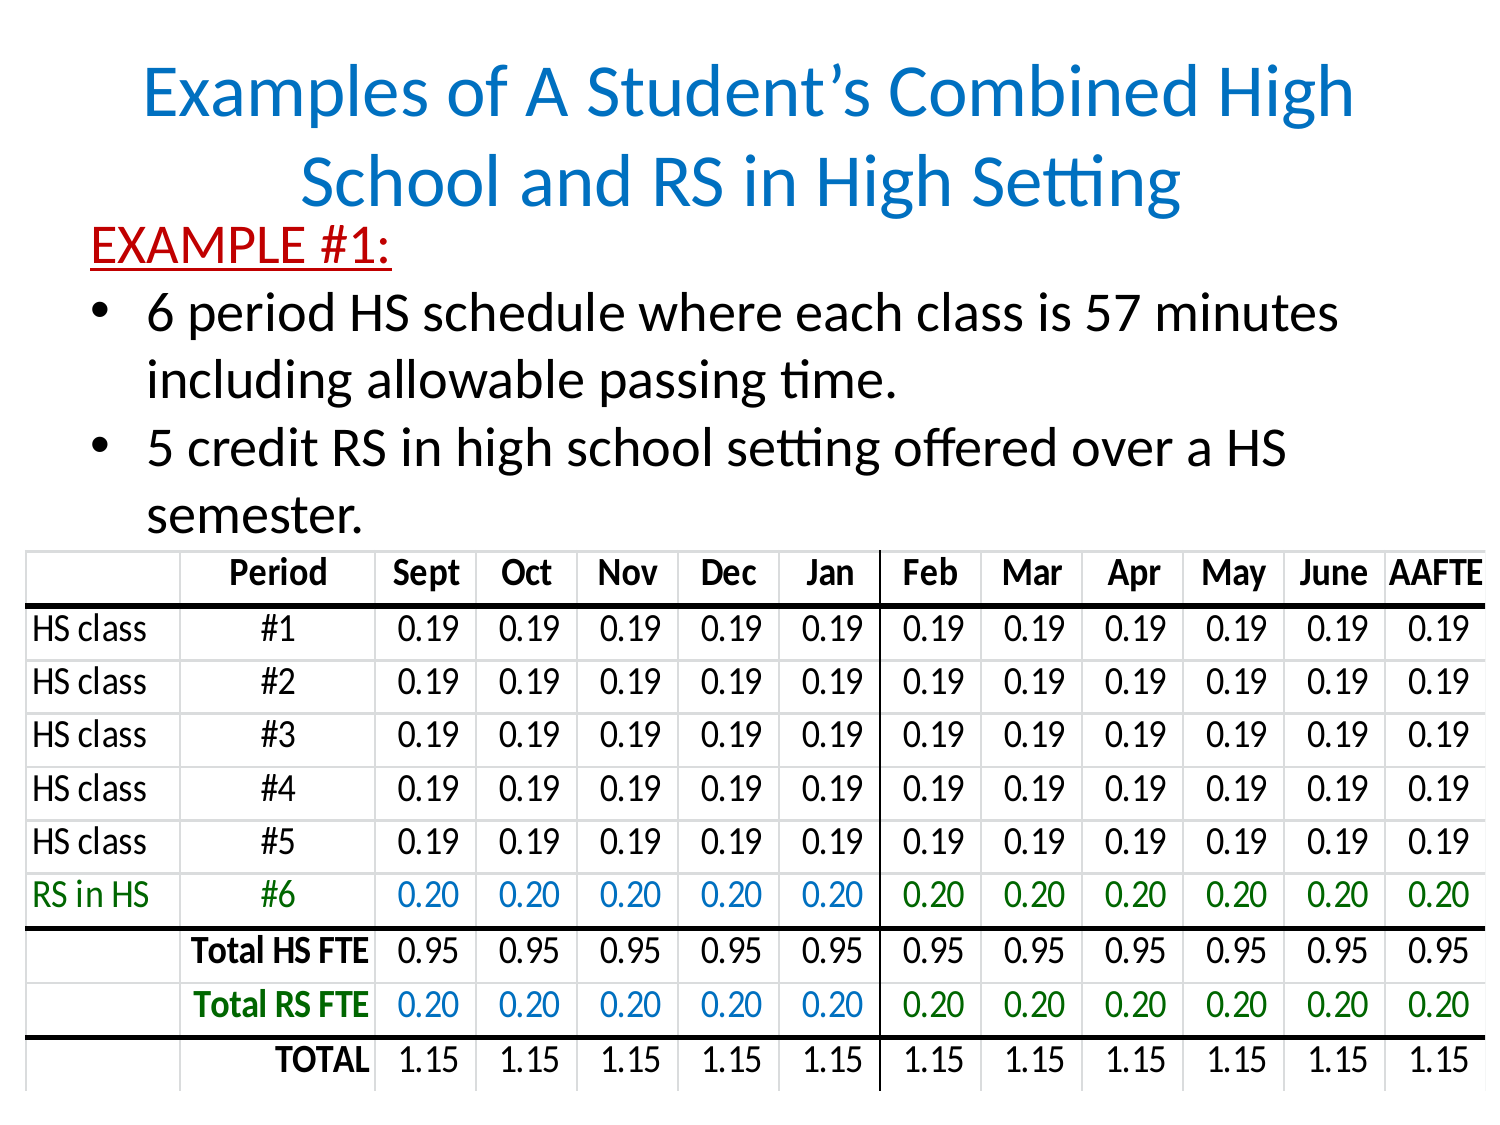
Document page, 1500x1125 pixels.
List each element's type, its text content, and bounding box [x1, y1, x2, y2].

title Examples of A Student’s Combined High School and RS in High Setting [75, 37, 1425, 200]
list EXAMPLE #1: 6 period HS schedule where each class is 57 minutes including allowable passing time. 5 credit RS in high school setting offered over a HS semester. [75, 200, 1425, 548]
picture [24, 549, 1488, 1094]
